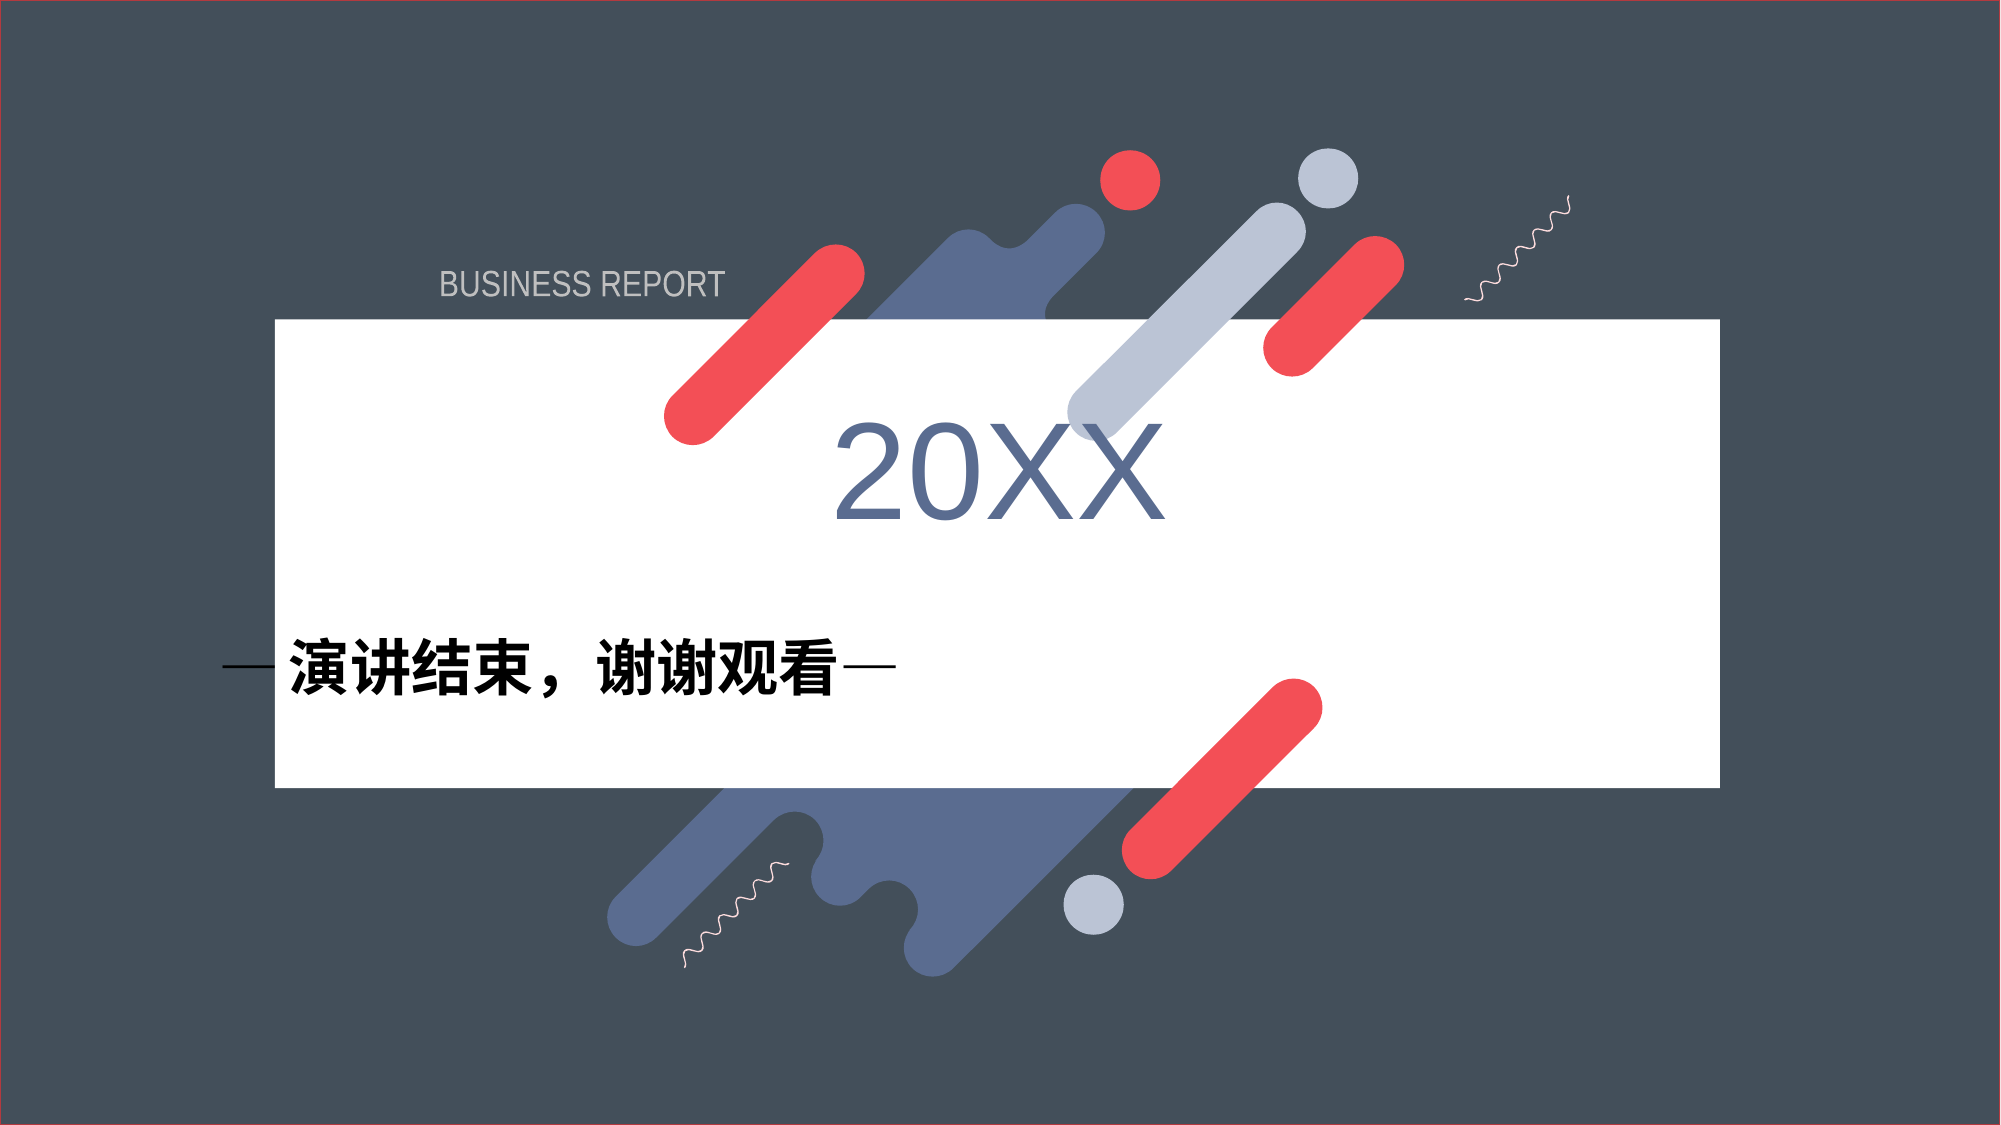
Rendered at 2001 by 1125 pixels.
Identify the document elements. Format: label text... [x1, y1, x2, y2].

subtitle 20XX [786, 391, 1214, 559]
title —演讲结束，谢谢观看— [192, 605, 1839, 776]
